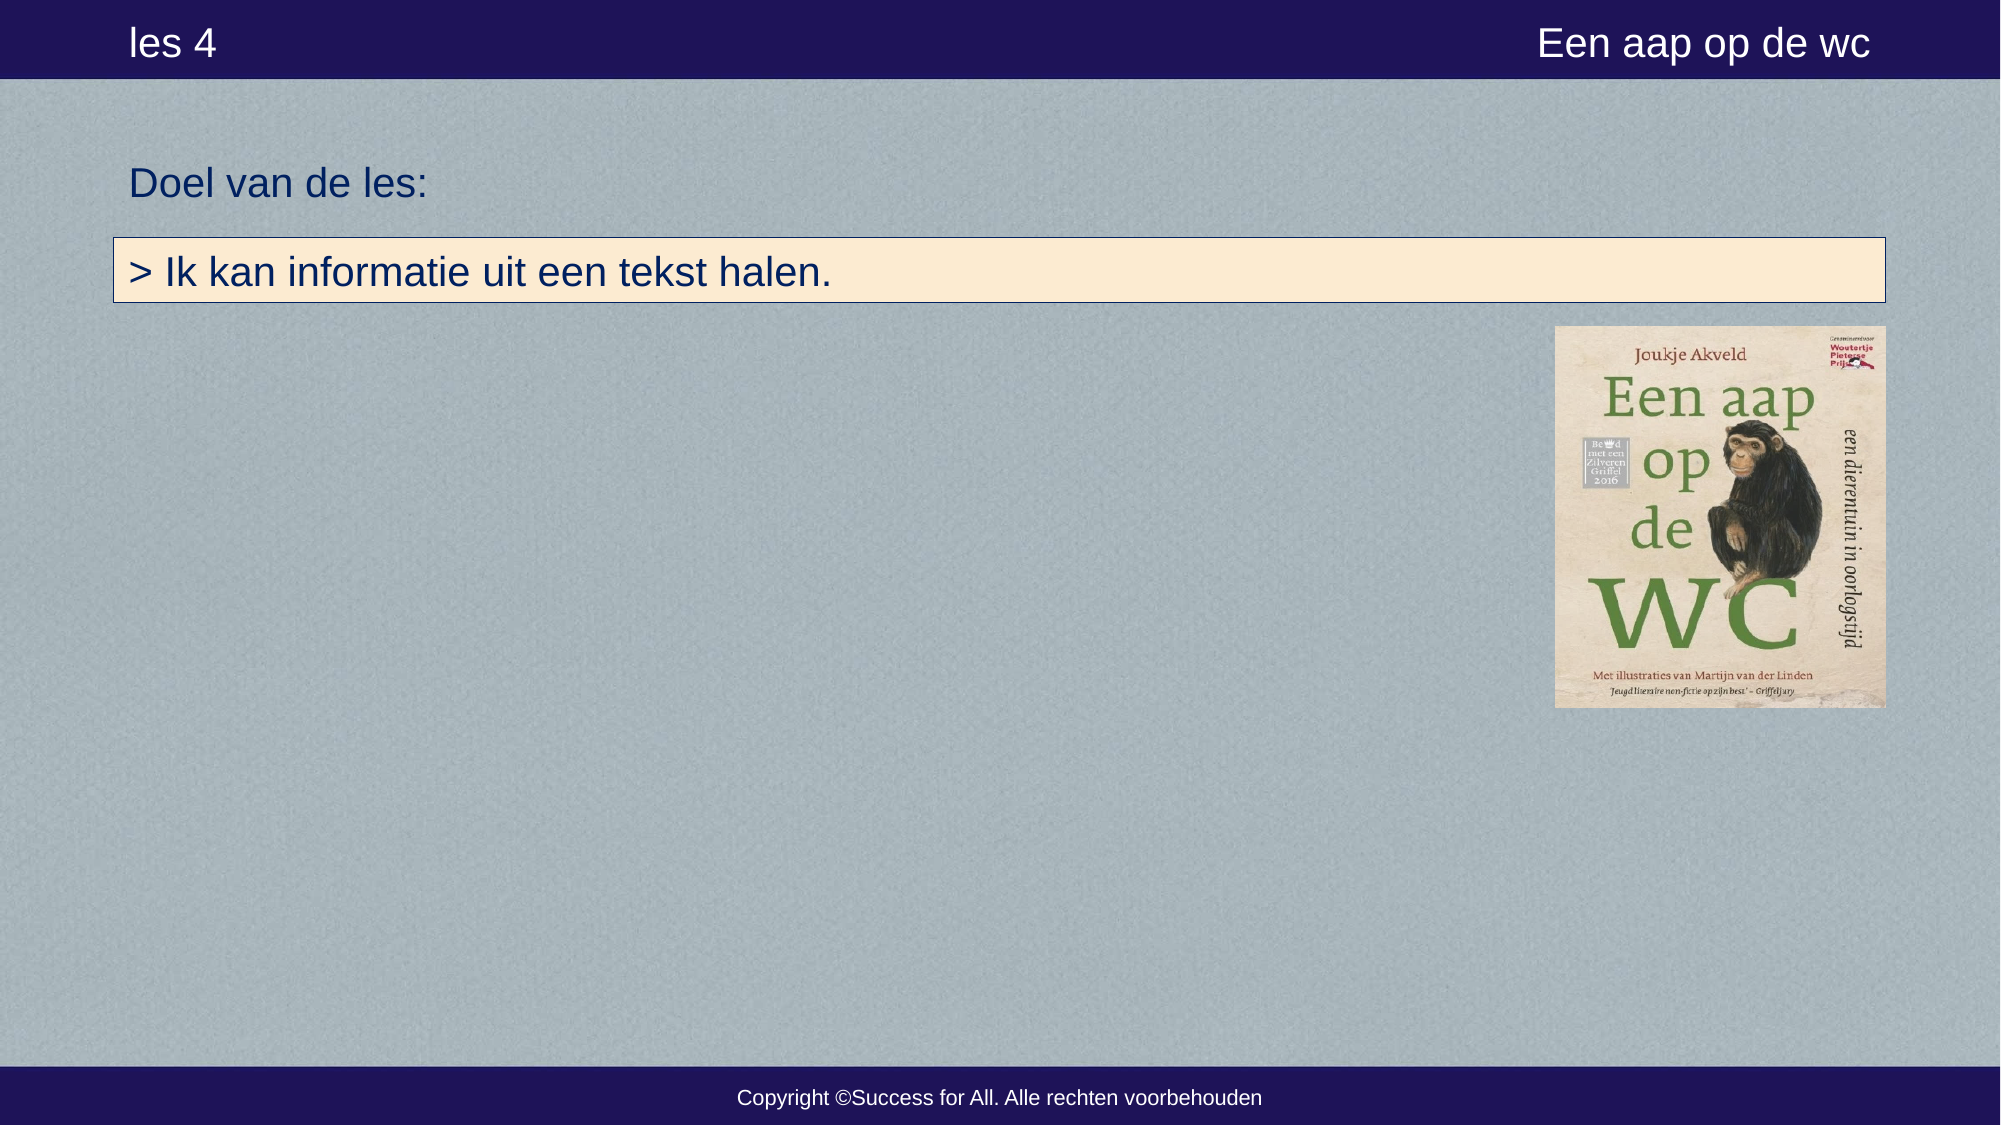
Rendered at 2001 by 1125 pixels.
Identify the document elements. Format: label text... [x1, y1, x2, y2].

text_box Copyright ©Success for All. Alle rechten voorbehouden [0, 1076, 2000, 1125]
text_box > Ik kan informatie uit een tekst halen. [113, 237, 1886, 303]
picture [0, 0, 2001, 1125]
text_box Een aap op de wc [999, 8, 1886, 73]
text_box Doel van de les: [113, 148, 1635, 214]
text_box les 4 [114, 8, 354, 73]
